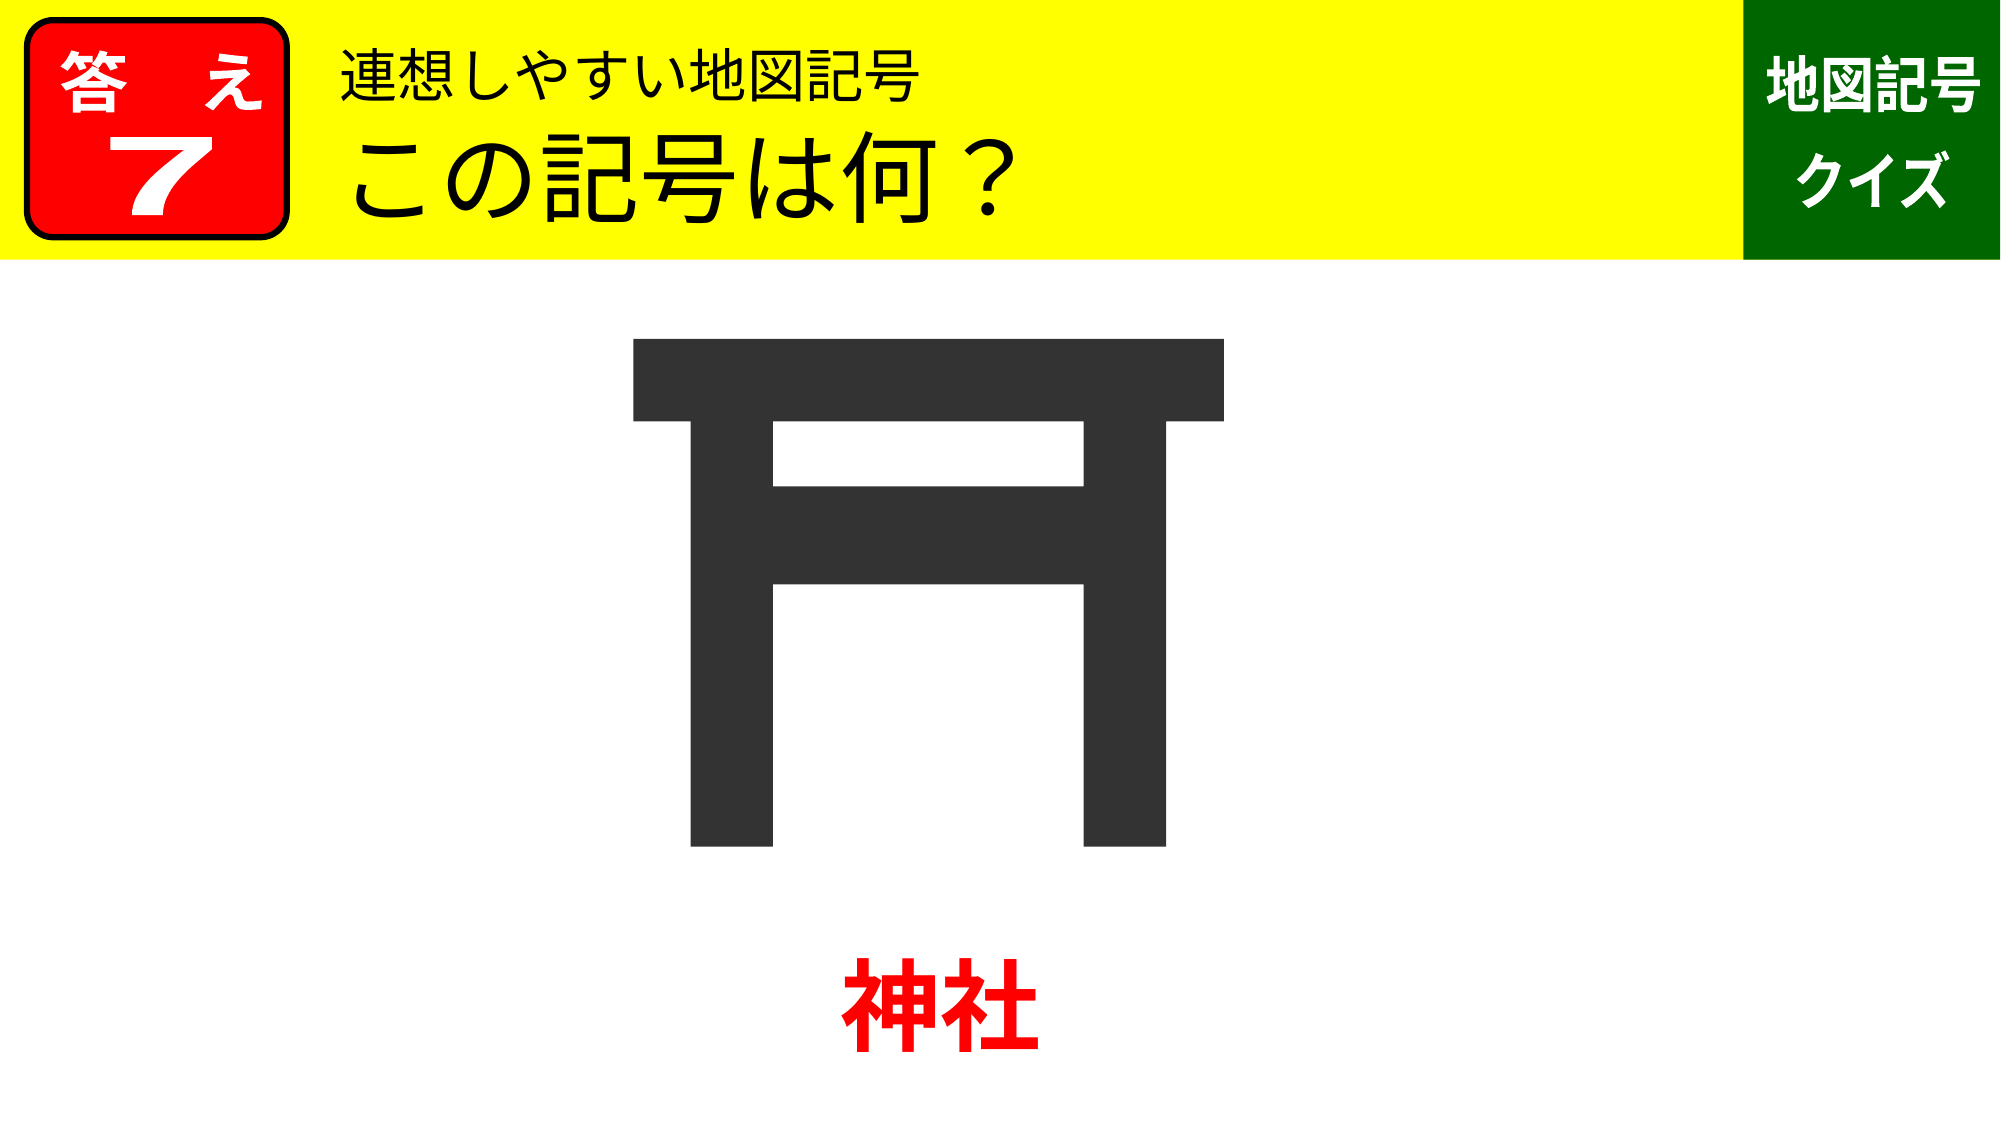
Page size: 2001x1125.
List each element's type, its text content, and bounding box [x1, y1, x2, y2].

text_box [633, 338, 1224, 847]
text_box 連想しやすい地図記号 [325, 32, 937, 117]
text_box この記号は何？ [324, 107, 1055, 243]
text_box 神社 [825, 936, 1056, 1071]
